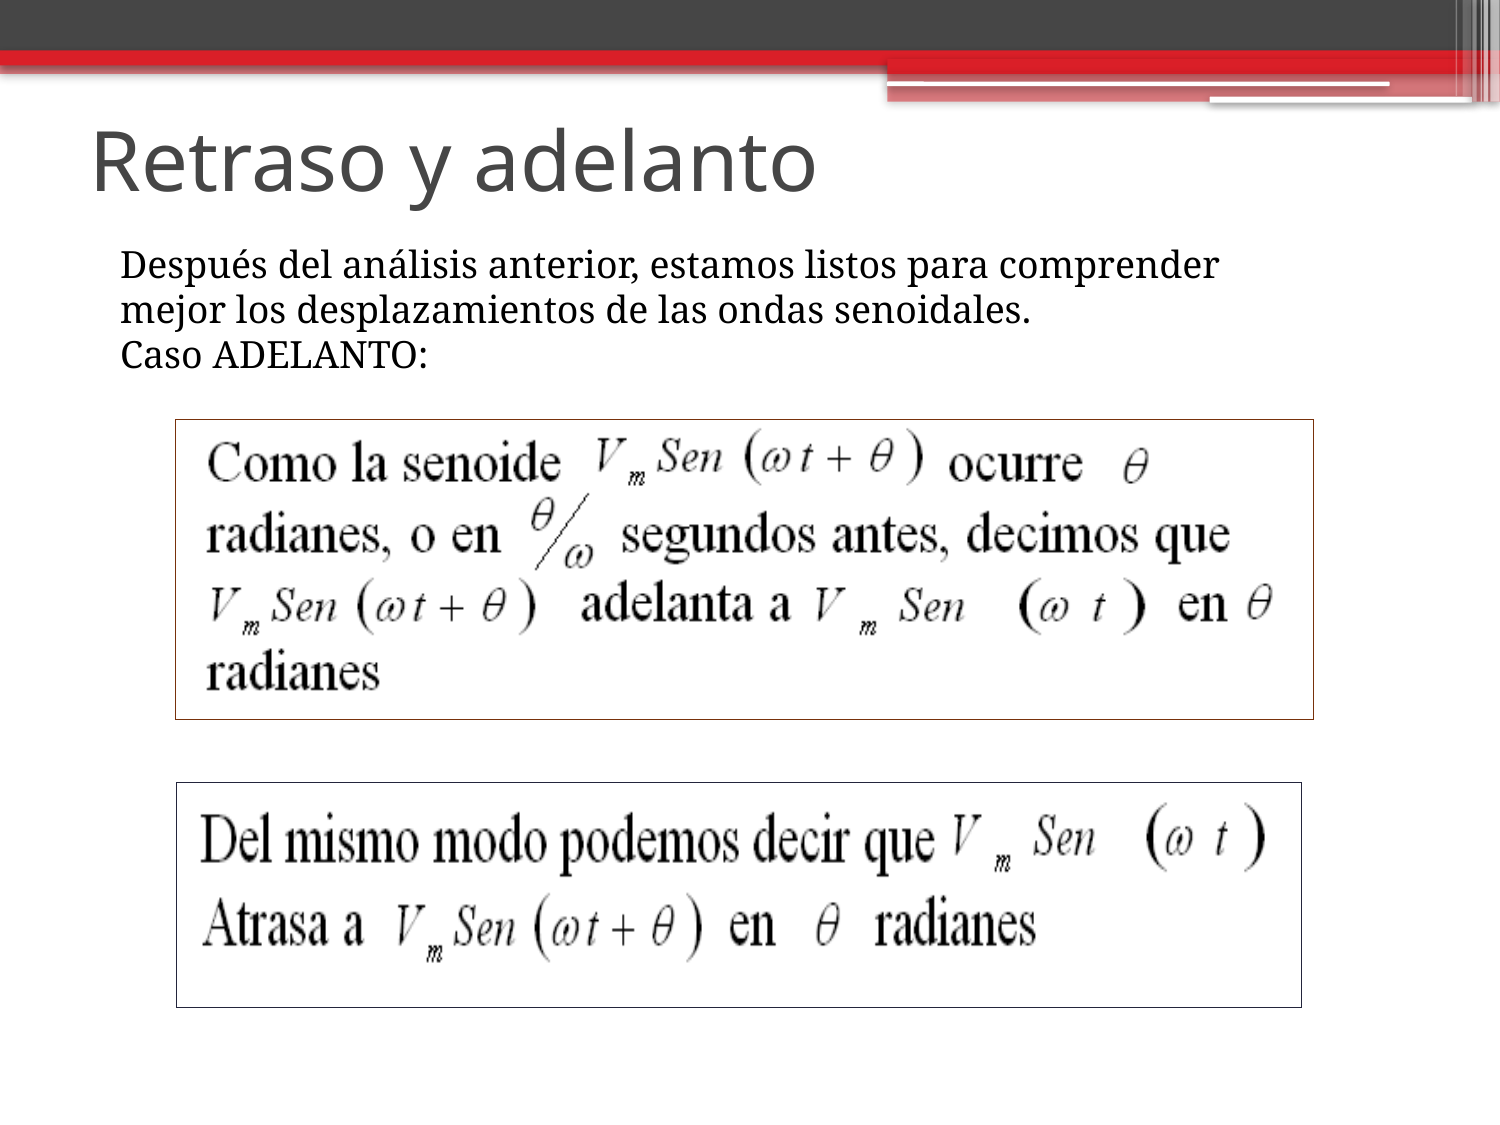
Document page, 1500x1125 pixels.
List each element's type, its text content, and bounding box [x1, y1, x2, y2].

picture [176, 782, 1302, 1008]
text_box Después del análisis anterior, estamos listos para comprender mejor los desplazamientos de las ondas senoidales. Caso ADELANTO: [105, 233, 1289, 384]
title Retraso y adelanto [75, 70, 1425, 246]
picture [175, 419, 1314, 720]
